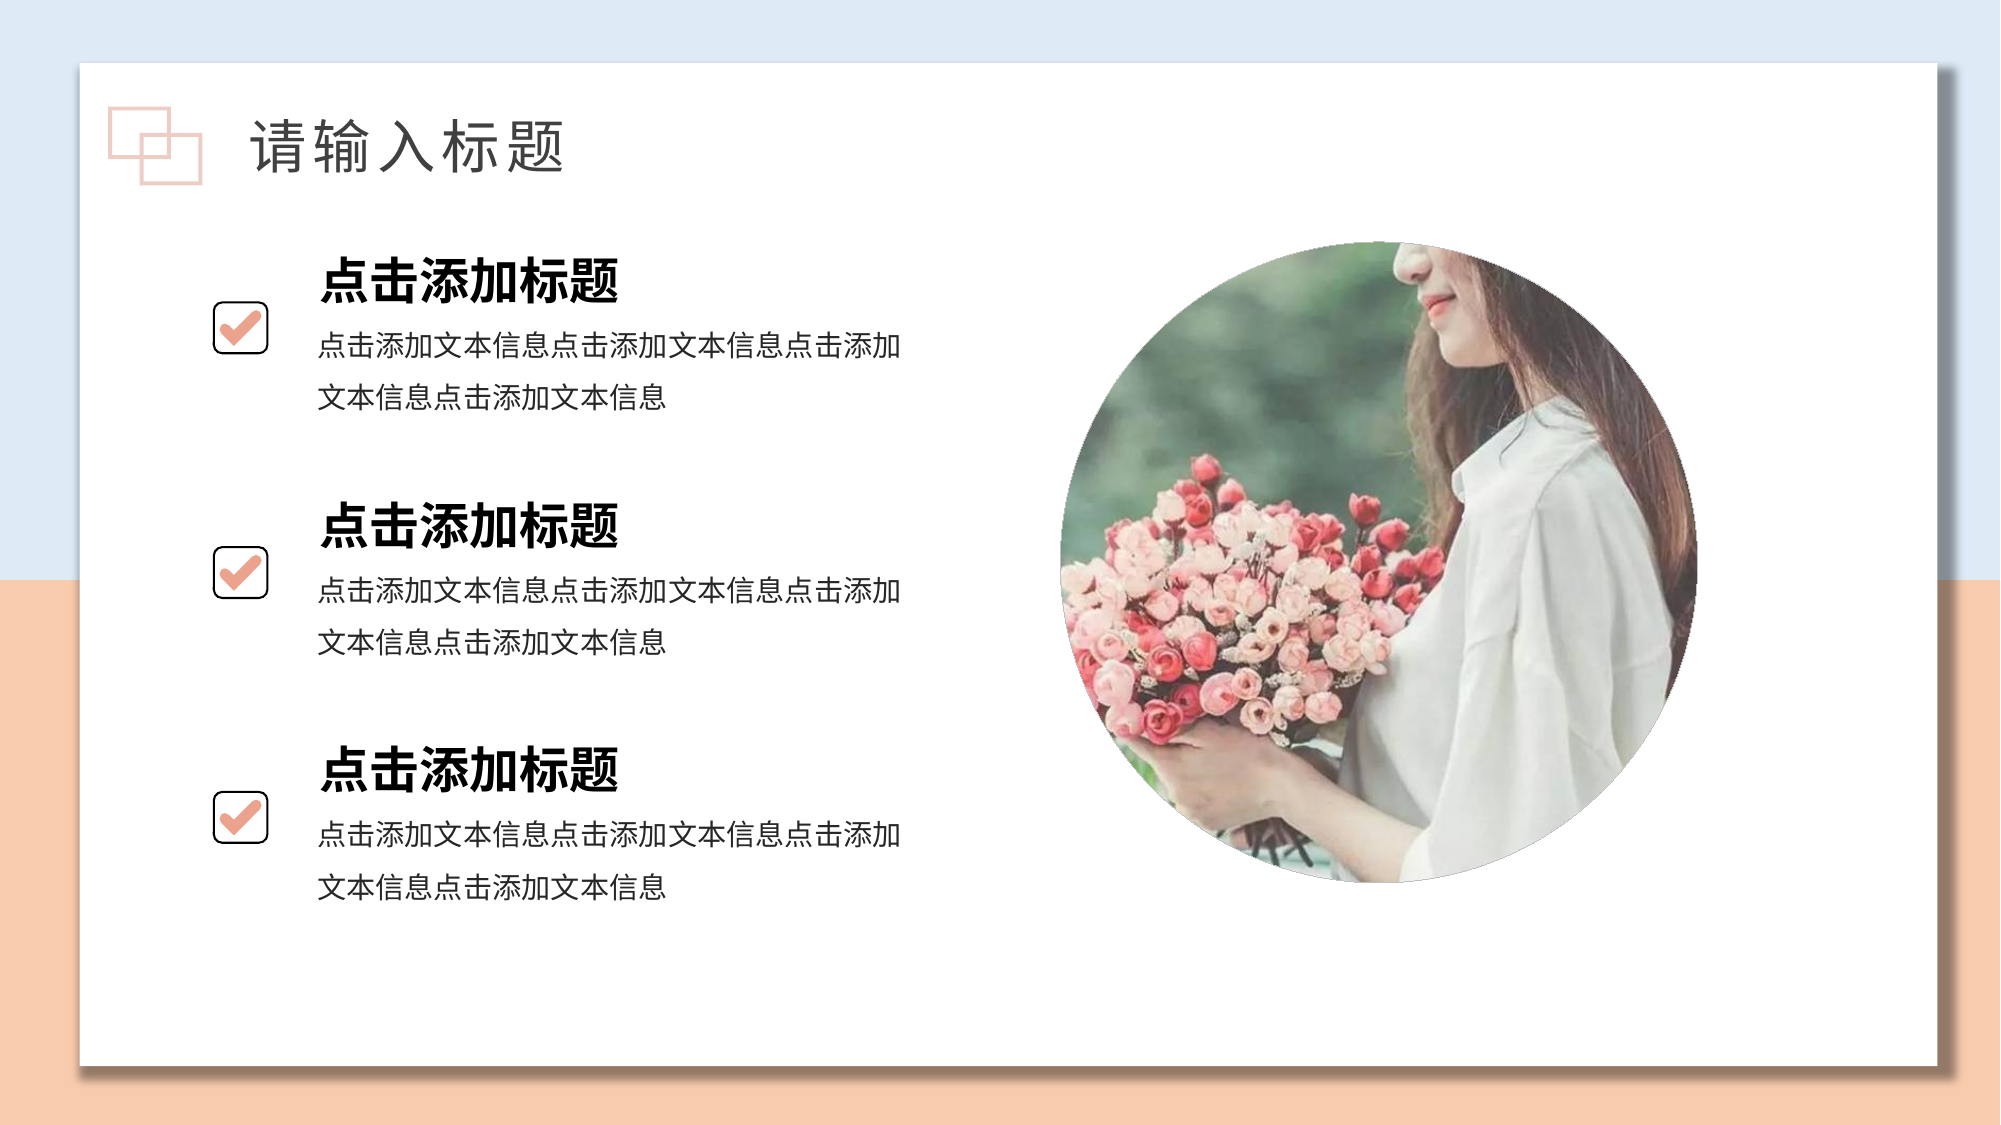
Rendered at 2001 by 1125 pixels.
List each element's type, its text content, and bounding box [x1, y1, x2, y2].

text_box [213, 241, 940, 418]
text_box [213, 731, 940, 907]
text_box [213, 486, 940, 663]
text_box [1060, 241, 1698, 883]
text_box 请输入标题 [233, 102, 891, 188]
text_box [108, 106, 203, 186]
